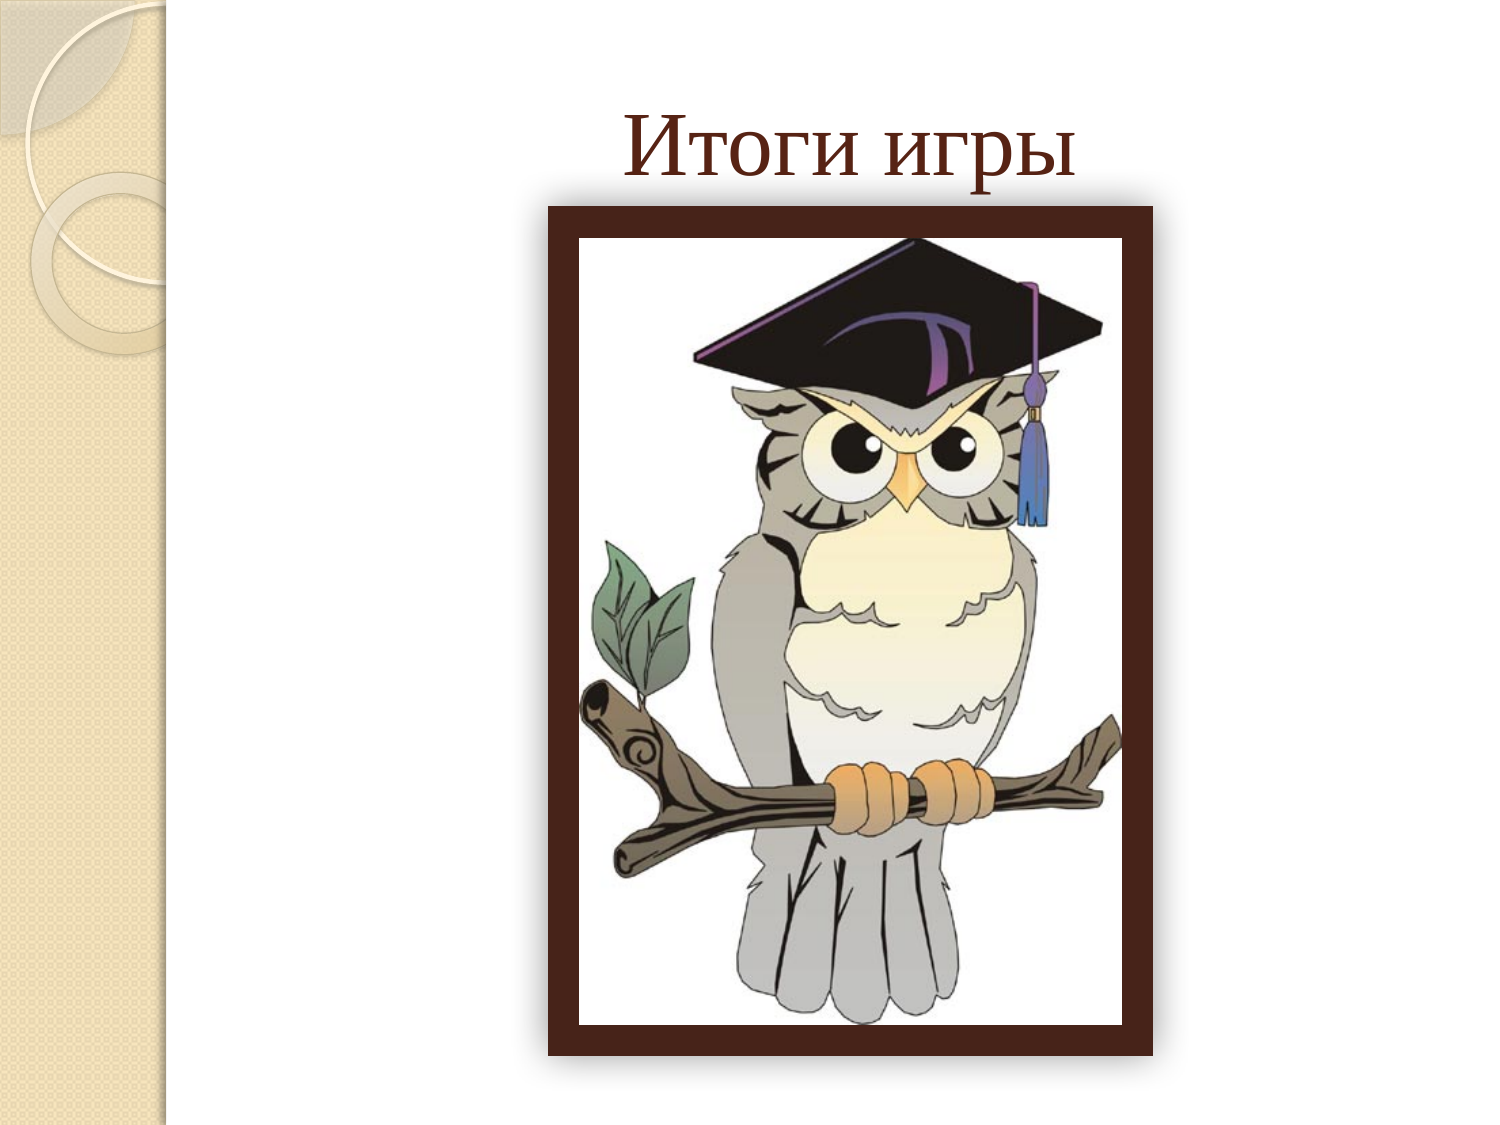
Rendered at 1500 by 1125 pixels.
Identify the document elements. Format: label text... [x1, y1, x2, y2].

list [579, 237, 1122, 1026]
title Итоги игры [235, 45, 1466, 233]
